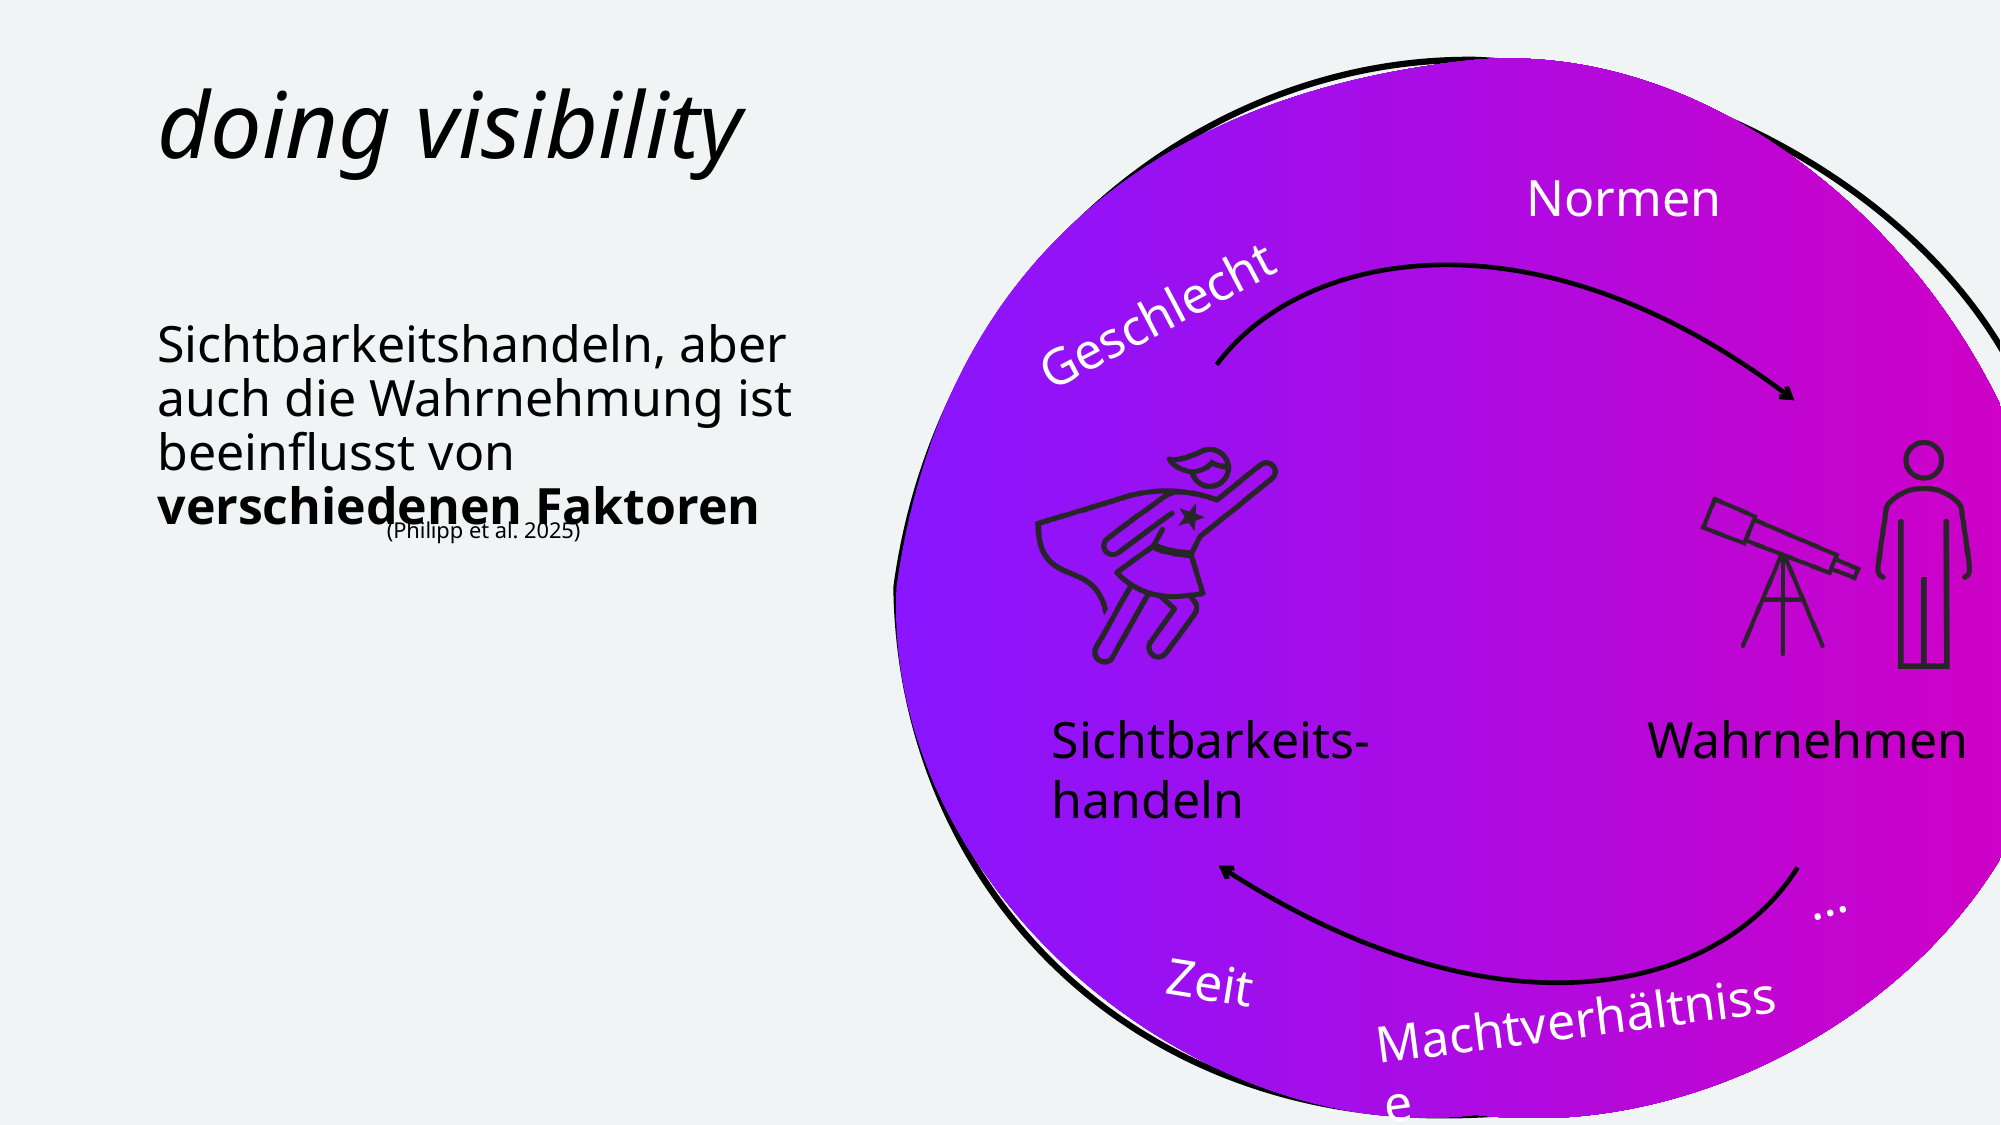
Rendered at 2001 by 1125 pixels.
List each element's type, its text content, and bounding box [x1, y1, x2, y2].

picture [1680, 432, 2000, 679]
text_box (Philipp et al. 2025) [372, 509, 607, 551]
text_box [1216, 264, 1795, 652]
list Sichtbarkeitshandeln, aber auch die Wahrnehmung ist beeinflusst von verschiedenen Faktoren [137, 299, 877, 1014]
text_box Wahrnehmen [1632, 701, 2000, 776]
text_box Sichtbarkeits-handeln [1037, 701, 1323, 837]
text_box [1218, 608, 1795, 983]
text_box [895, 278, 2000, 1114]
text_box Geschlecht [1011, 191, 1343, 414]
text_box Zeit [1146, 934, 1408, 1044]
text_box Machtverhältnisse [1356, 949, 1830, 1125]
picture [1030, 428, 1284, 682]
text_box [1563, 215, 2000, 478]
title doing visibility [137, 59, 1863, 278]
text_box Normen [1511, 158, 1764, 234]
text_box … [1781, 806, 2000, 942]
